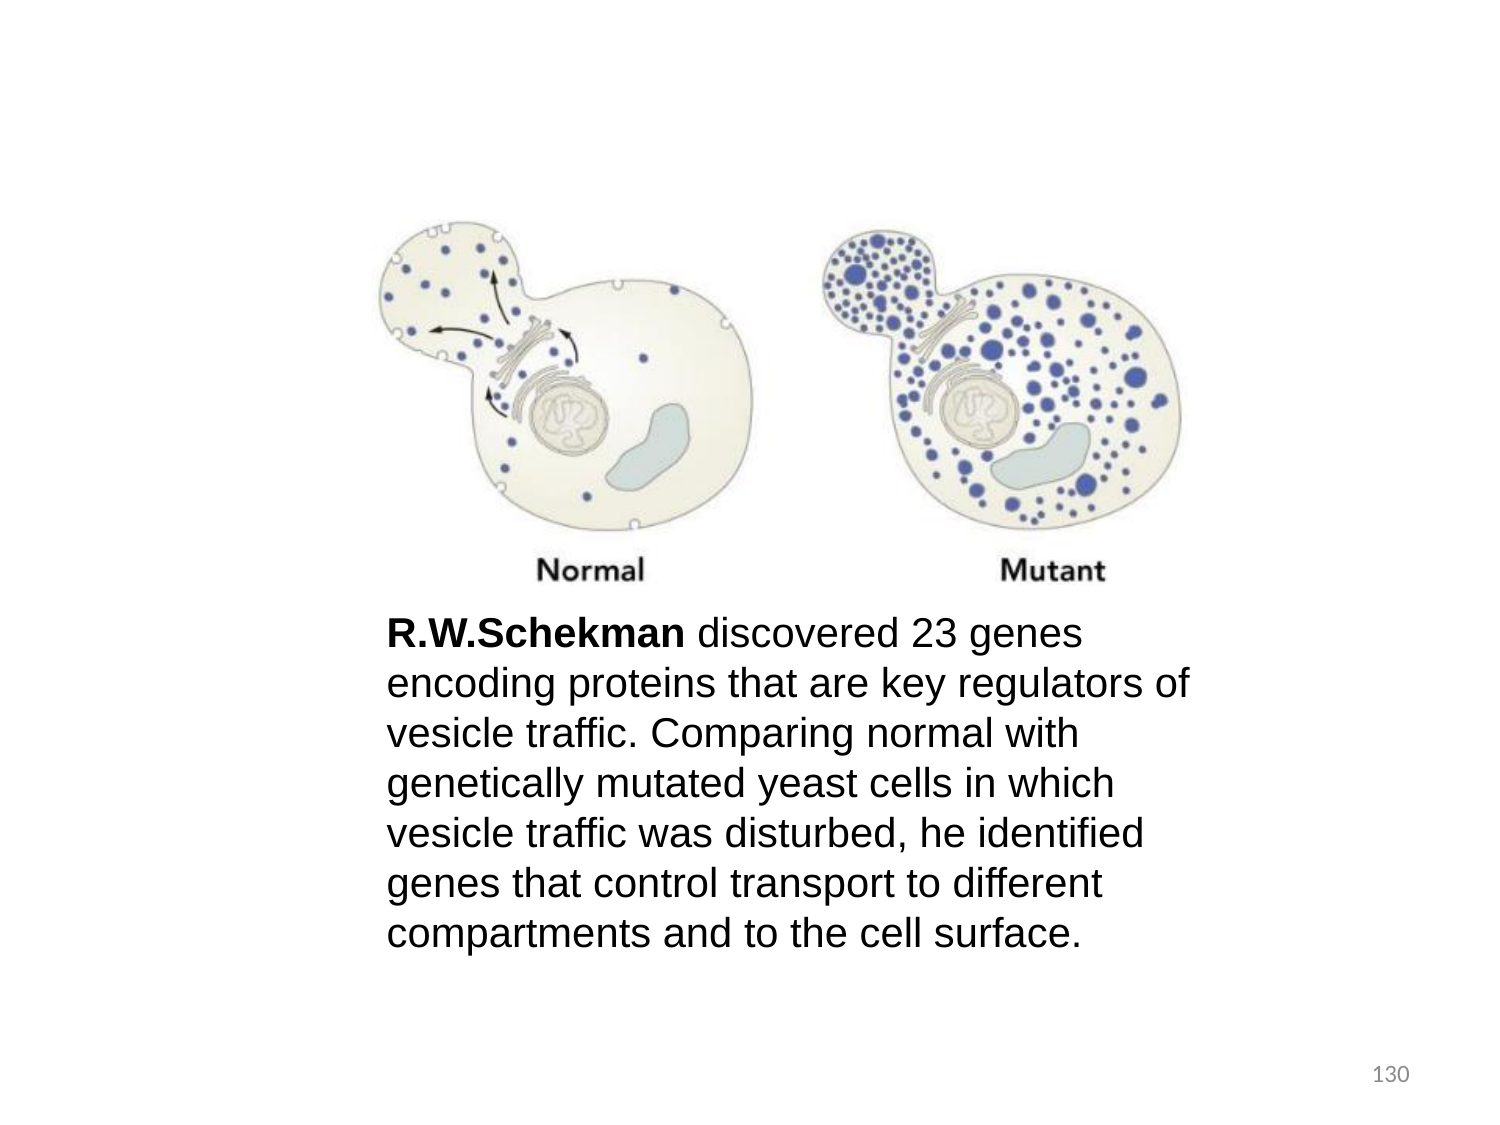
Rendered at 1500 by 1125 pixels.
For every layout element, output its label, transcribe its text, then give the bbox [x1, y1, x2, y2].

picture [371, 219, 1188, 585]
text_box R.W.Schekman discovered 23 genes encoding proteins that are key regulators of vesicle traffic. Comparing normal with genetically mutated yeast cells in which vesicle traffic was disturbed, he identified genes that control transport to different compartments and to the cell surface. [371, 597, 1232, 963]
slide_number 130 [1074, 1042, 1425, 1103]
